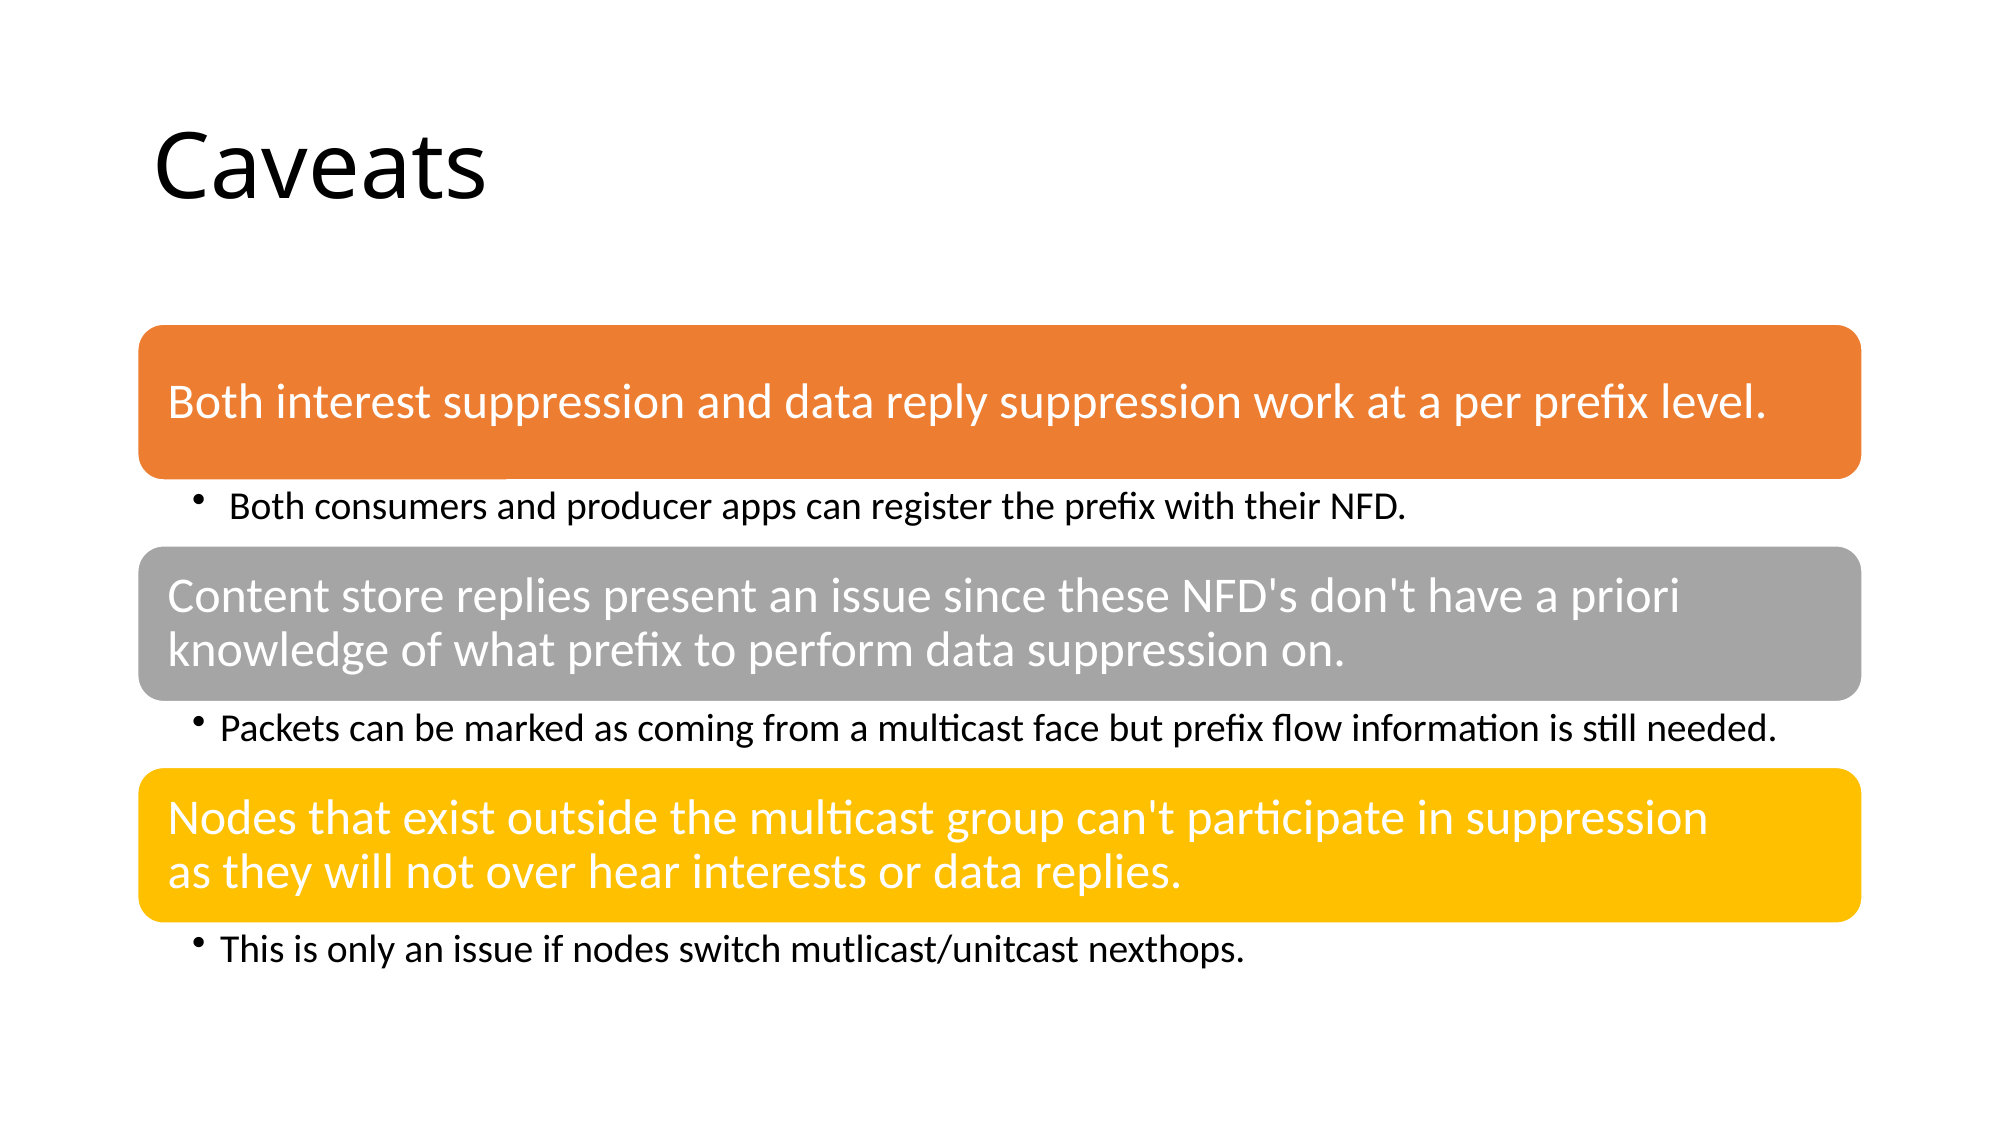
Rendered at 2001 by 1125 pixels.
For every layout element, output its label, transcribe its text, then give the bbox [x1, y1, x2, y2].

title Caveats [137, 59, 1863, 278]
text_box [137, 299, 1863, 1014]
